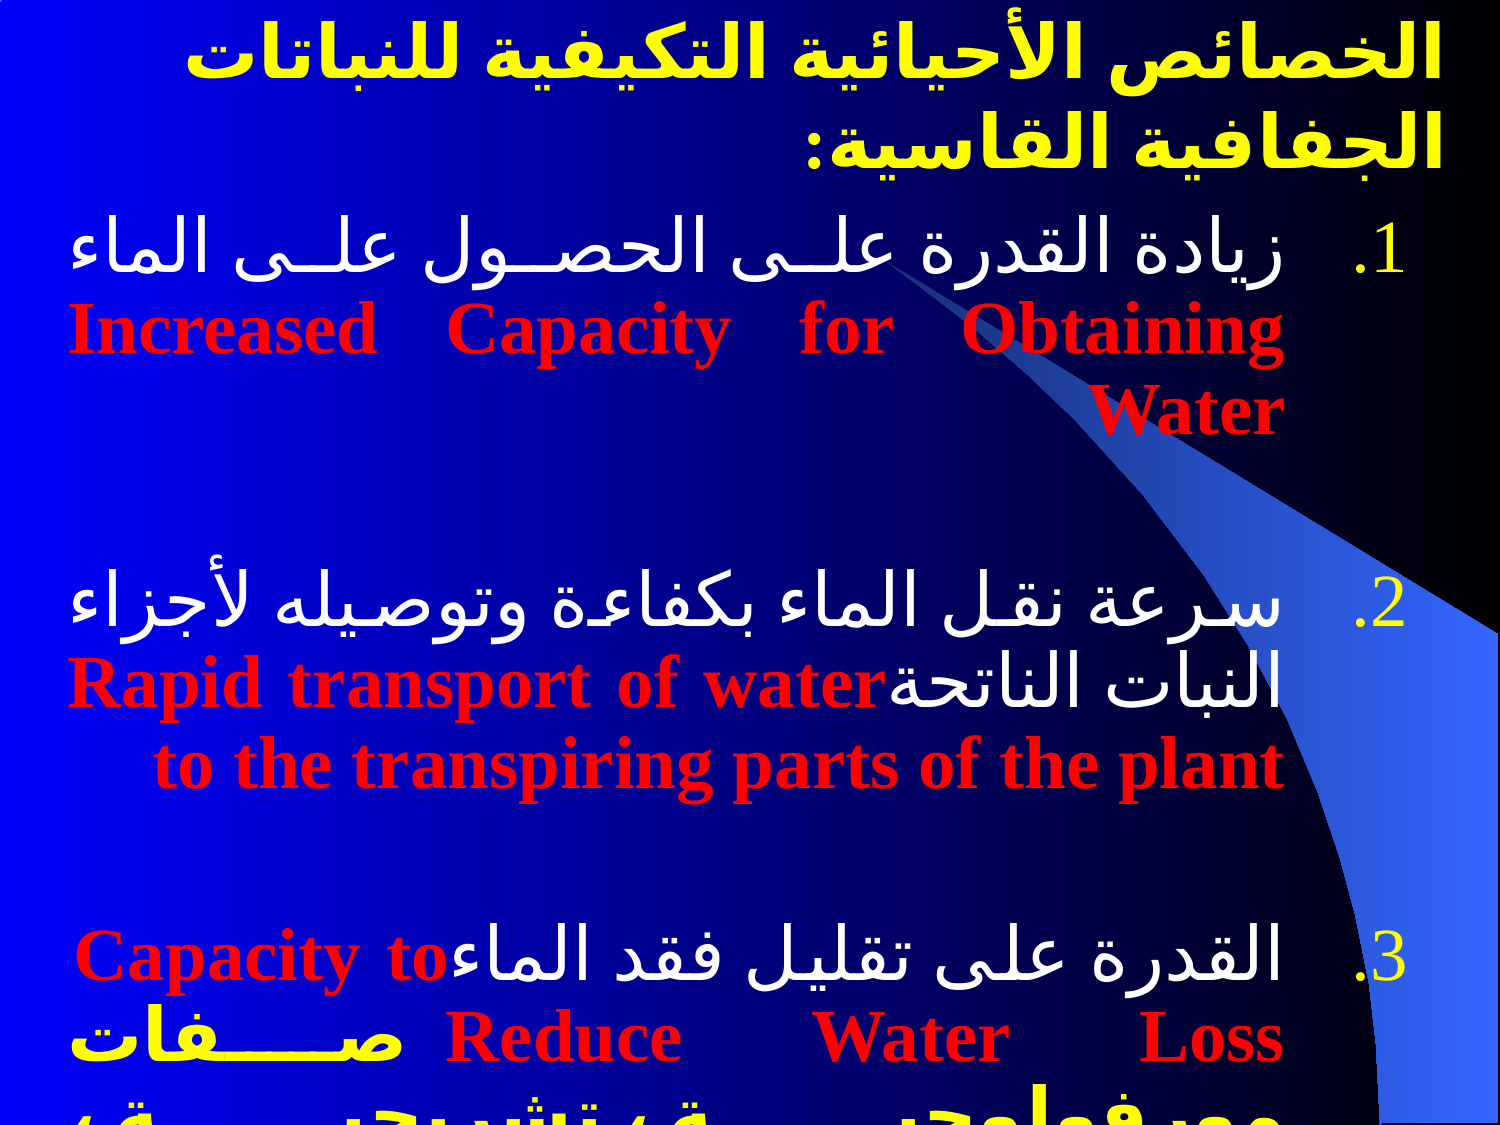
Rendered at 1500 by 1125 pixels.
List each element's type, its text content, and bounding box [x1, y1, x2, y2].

title الخصائص الأحيائية التكيفية للنباتات الجفافية القاسية: [0, 0, 1463, 188]
list زيادة القدرة على الحصول على الماء Increased Capacity for Obtaining Water سرعة نقل الماء بكفاءة وتوصيله لأجزاء النبات الناتحةRapid transport of water to the transpiring parts of the plant القدرة على تقليل فقد الماءCapacity to Reduce Water Loss صفات مورفولوجية ، تشريحية ، فسيولوجيه (موضوع المحاضرة التالية) [37, 199, 1438, 1088]
